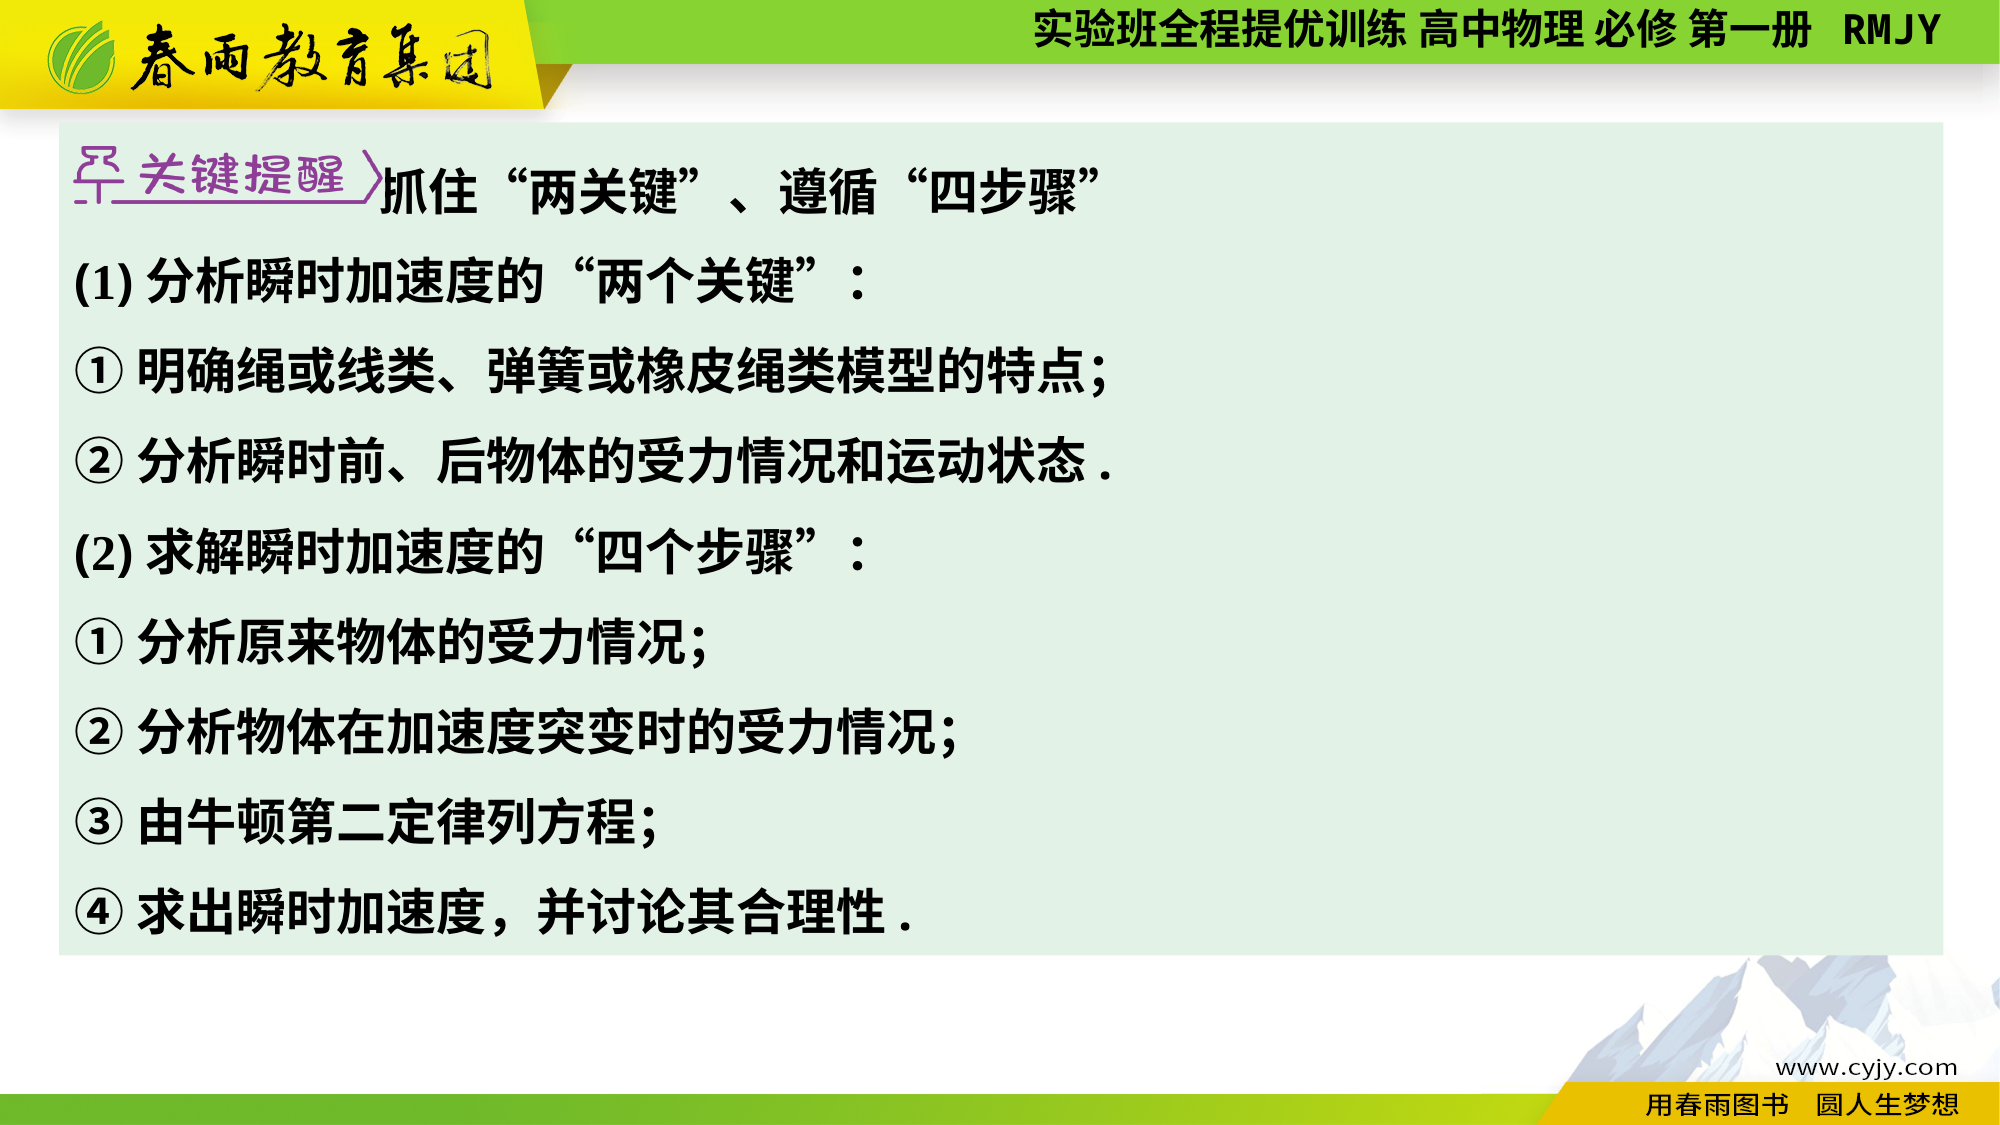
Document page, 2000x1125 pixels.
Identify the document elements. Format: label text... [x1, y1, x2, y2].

picture [0, 0, 2000, 1125]
list 抓住“两关键”、遵循“四步骤” (1)分析瞬时加速度的“两个关键”： ①明确绳或线类、弹簧或橡皮绳类模型的特点； ②分析瞬时前、后物体的受力情况和运动状态. (2)求解瞬时加速度的“四个步骤”： ①分析原来物体的受力情况； ②分析物体在加速度突变时的受力情况； ③由牛顿第二定律列方程； ④求出瞬时加速度，并讨论其合理性. [59, 122, 1944, 956]
